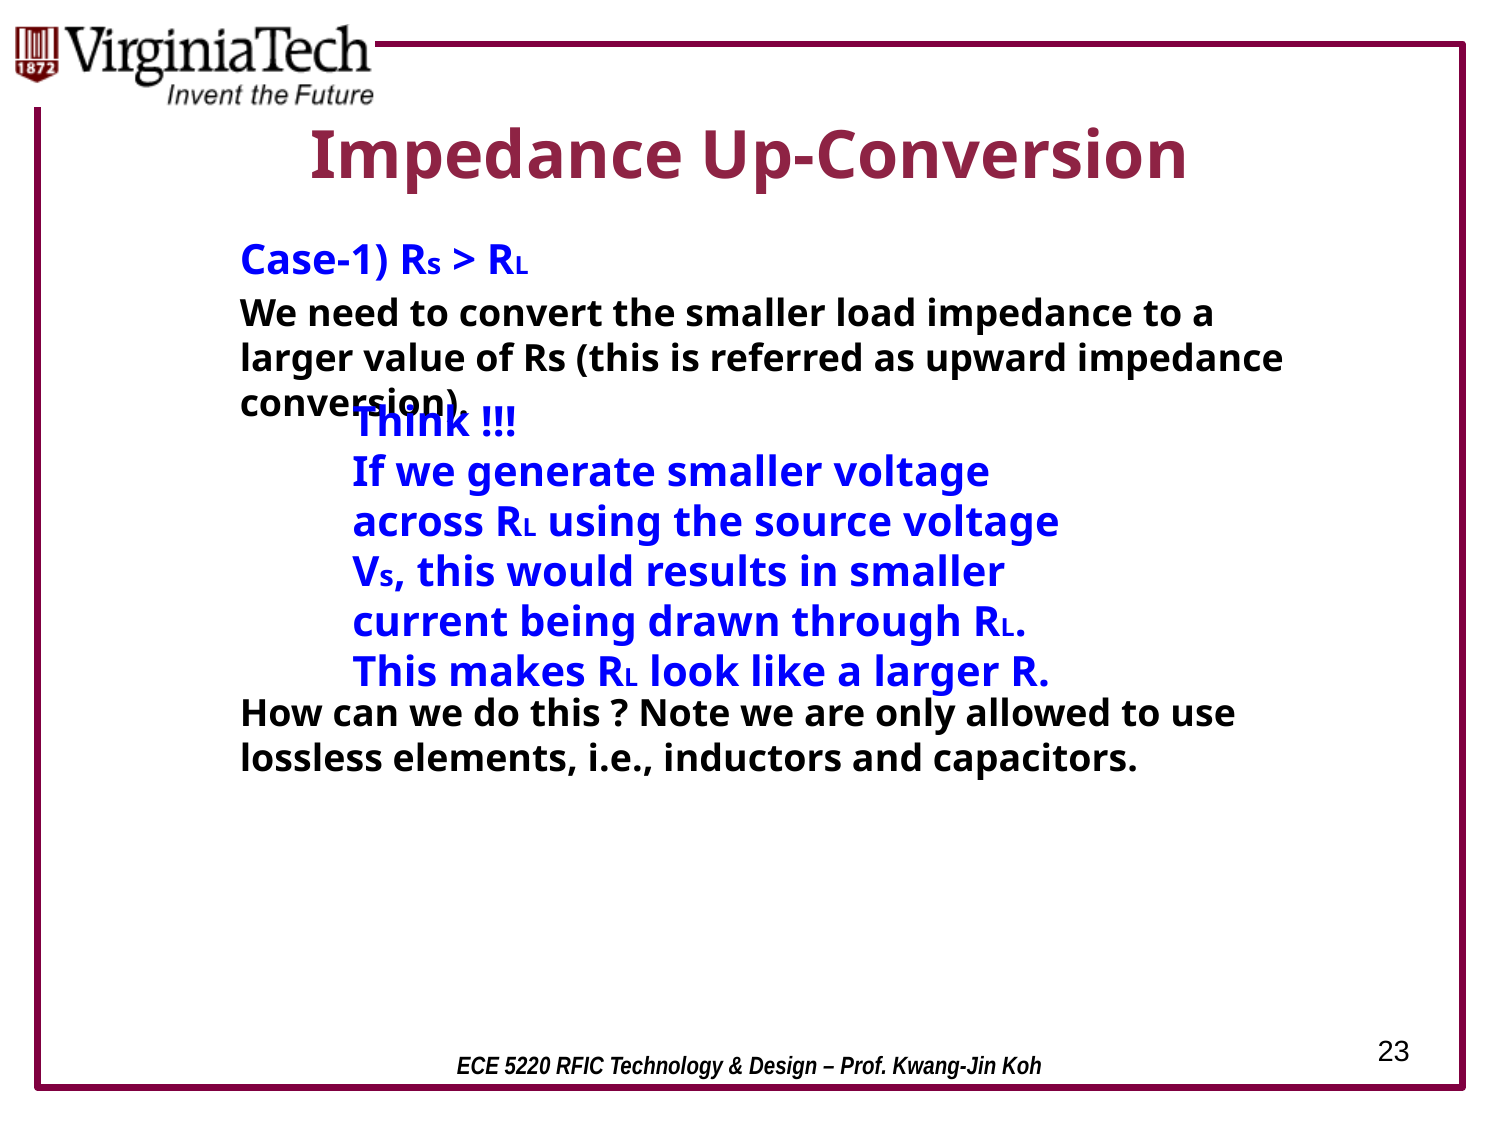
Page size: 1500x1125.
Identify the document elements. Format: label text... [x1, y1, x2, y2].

picture [15, 24, 375, 107]
title Impedance Up-Conversion [75, 104, 1425, 213]
text_box Case-1) Rs > RL [224, 224, 973, 281]
text_box Think !!! If we generate smaller voltage across RL using the source voltage Vs, this would results in smaller current being drawn through RL. This makes RL look like a larger R. [337, 387, 1086, 681]
text_box We need to convert the smaller load impedance to a larger value of Rs (this is referred as upward impedance conversion). [224, 281, 1338, 432]
text_box How can we do this ? Note we are only allowed to use lossless elements, i.e., inductors and capacitors. [224, 681, 1338, 787]
slide_number 23 [1074, 1024, 1425, 1103]
